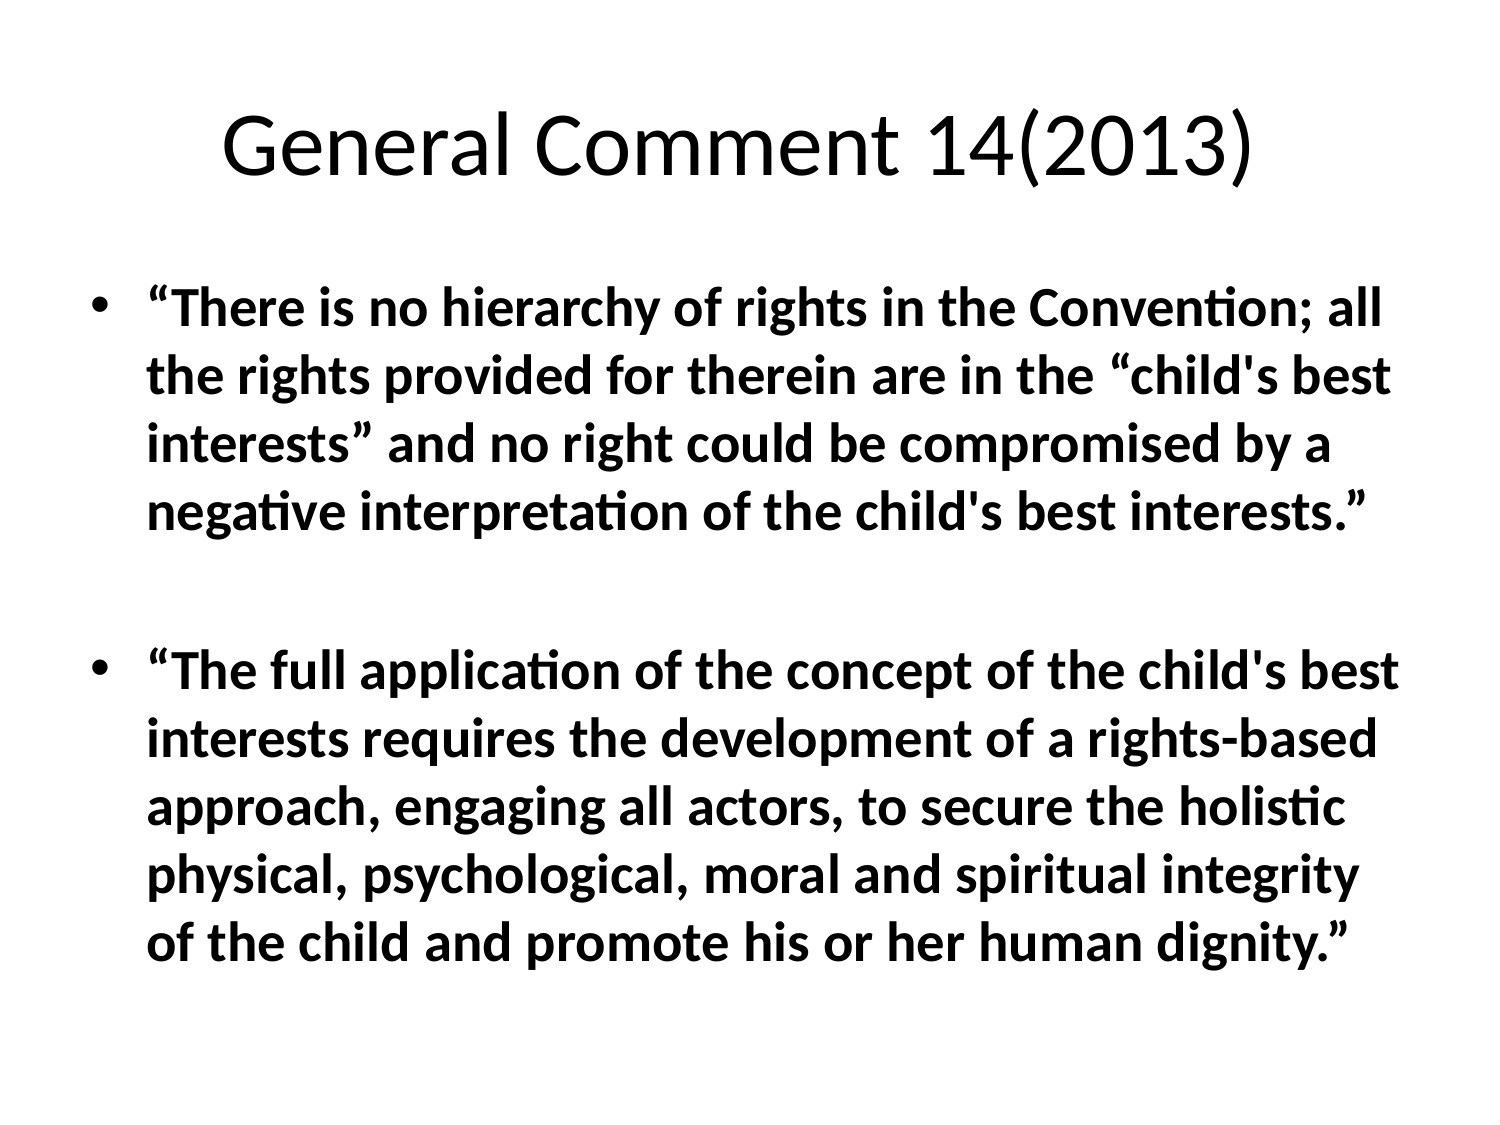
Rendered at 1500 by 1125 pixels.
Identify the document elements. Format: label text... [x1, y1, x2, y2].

title General Comment 14(2013) [75, 45, 1425, 233]
list “There is no hierarchy of rights in the Convention; all the rights provided for therein are in the “child's best interests” and no right could be compromised by a negative interpretation of the child's best interests.” “The full application of the concept of the child's best interests requires the development of a rights-based approach, engaging all actors, to secure the holistic physical, psychological, moral and spiritual integrity of the child and promote his or her human dignity.” [75, 262, 1425, 1005]
